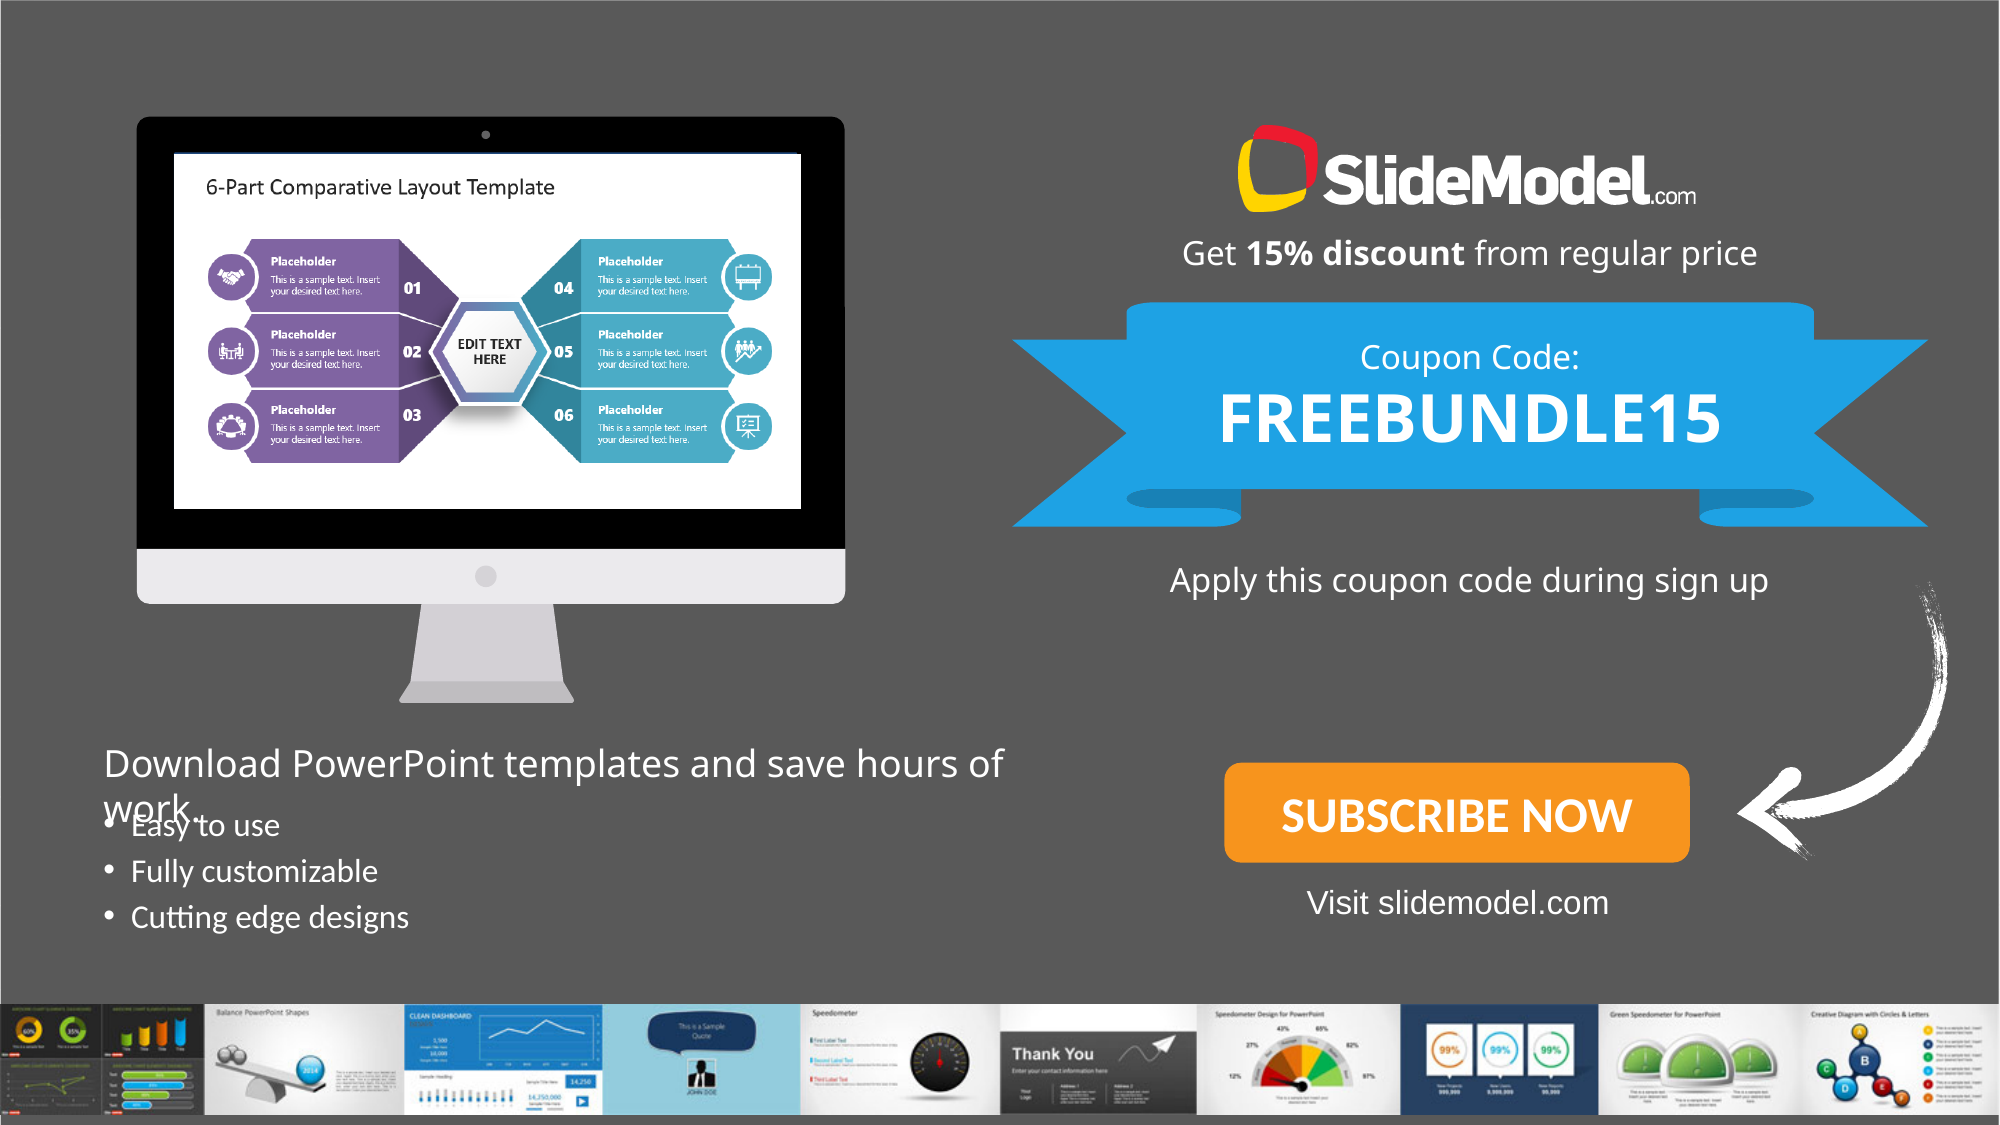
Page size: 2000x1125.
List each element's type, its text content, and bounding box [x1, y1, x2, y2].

text_box SUBSCRIBE NOW [1222, 760, 1692, 865]
text_box [1010, 300, 1931, 529]
text_box [1736, 594, 1949, 861]
text_box [0, 0, 2000, 1003]
text_box Download PowerPoint templates and save hours of work. [88, 732, 1059, 838]
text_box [136, 116, 846, 704]
text_box Visit slidemodel.com [1247, 874, 1669, 928]
picture [0, 1003, 1999, 1116]
picture [1237, 125, 1696, 213]
text_box Easy to use Fully customizable Cutting edge designs [88, 838, 863, 943]
text_box Apply this coupon code during sign up [1129, 551, 1811, 607]
text_box Coupon Code: FREEBUNDLE15 [1173, 328, 1768, 464]
text_box [1928, 587, 1937, 601]
picture [173, 154, 801, 509]
text_box Get 15% discount from regular price [1058, 225, 1883, 280]
